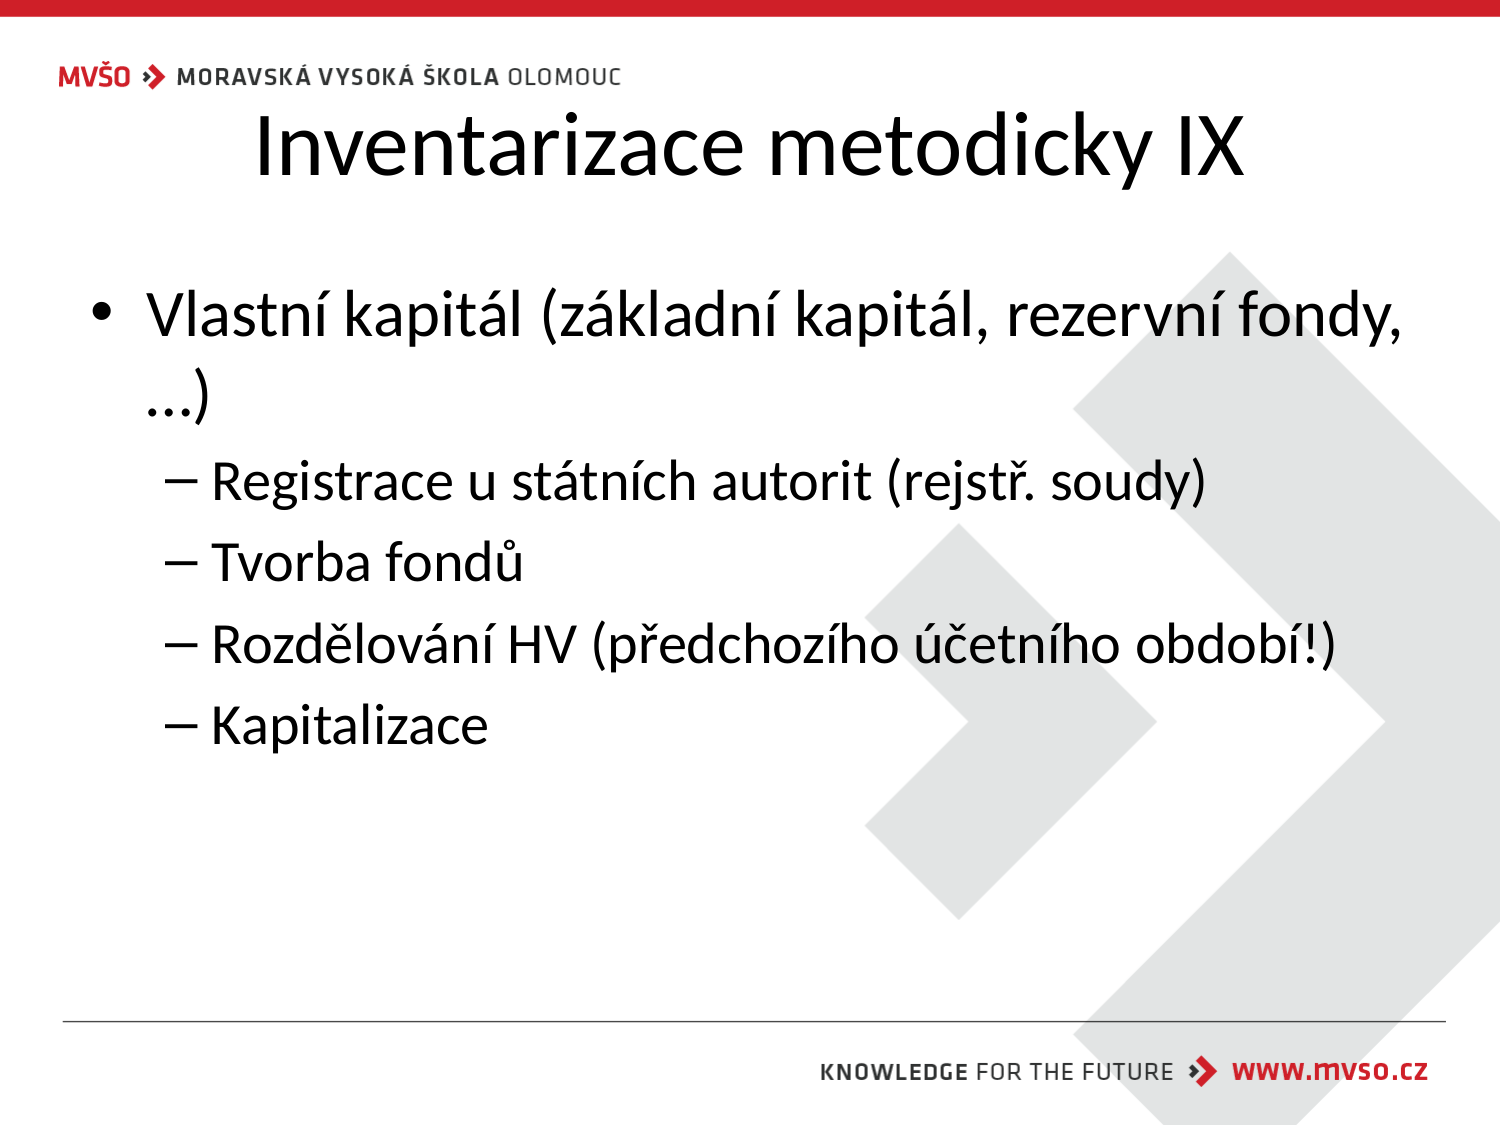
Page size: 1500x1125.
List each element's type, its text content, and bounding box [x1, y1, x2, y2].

title Inventarizace metodicky IX [75, 45, 1425, 233]
list Vlastní kapitál (základní kapitál, rezervní fondy, …) Registrace u státních autorit (rejstř. soudy) Tvorba fondů Rozdělování HV (předchozího účetního období!) Kapitalizace [75, 262, 1425, 1005]
picture [0, 0, 1500, 1125]
